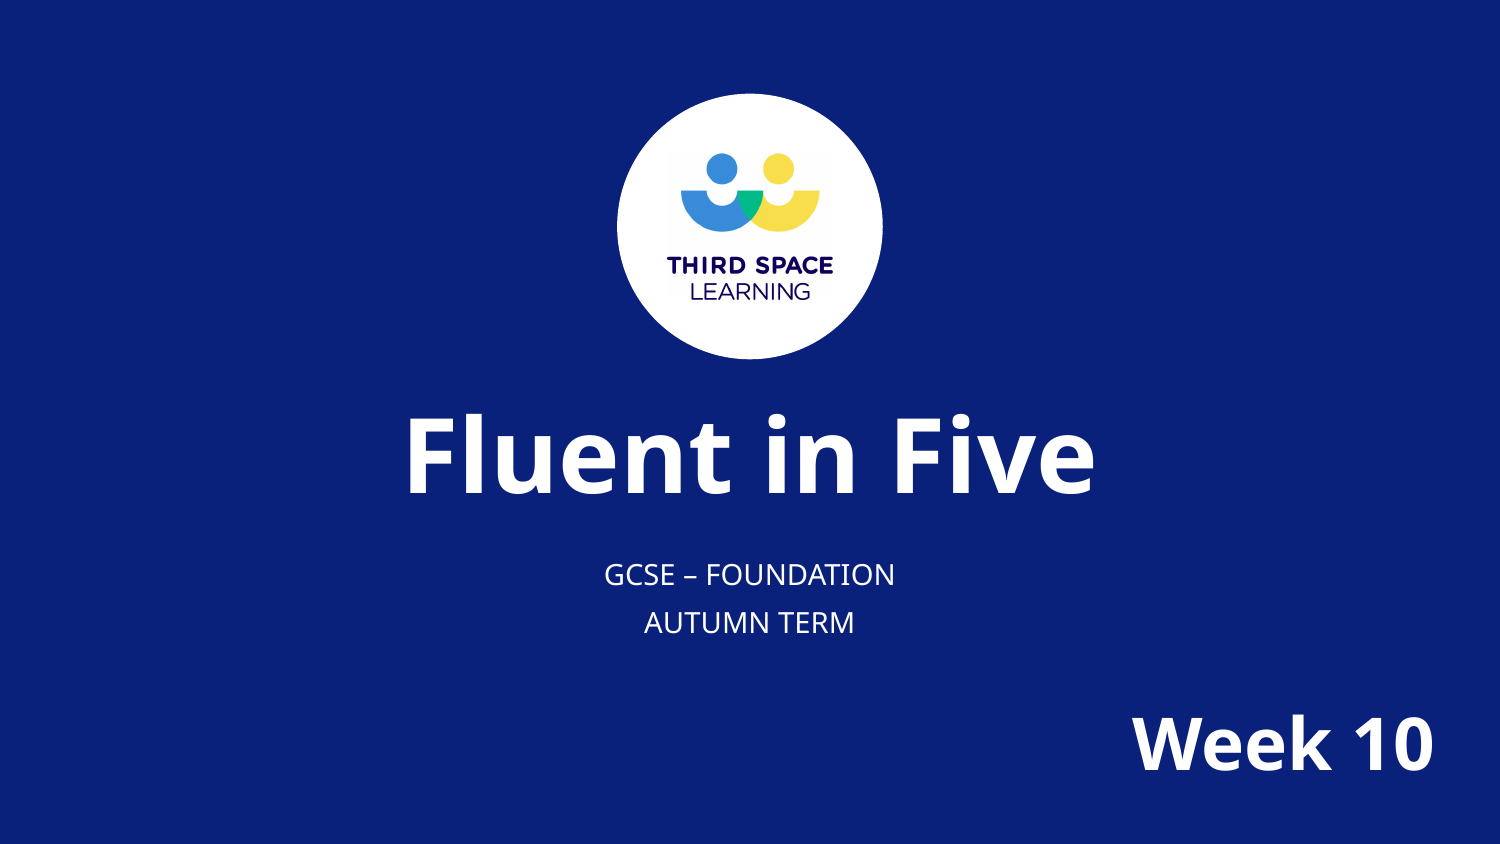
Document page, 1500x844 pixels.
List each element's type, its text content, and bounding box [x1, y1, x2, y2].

picture [667, 153, 833, 300]
text_box Week 10 [332, 682, 1451, 800]
